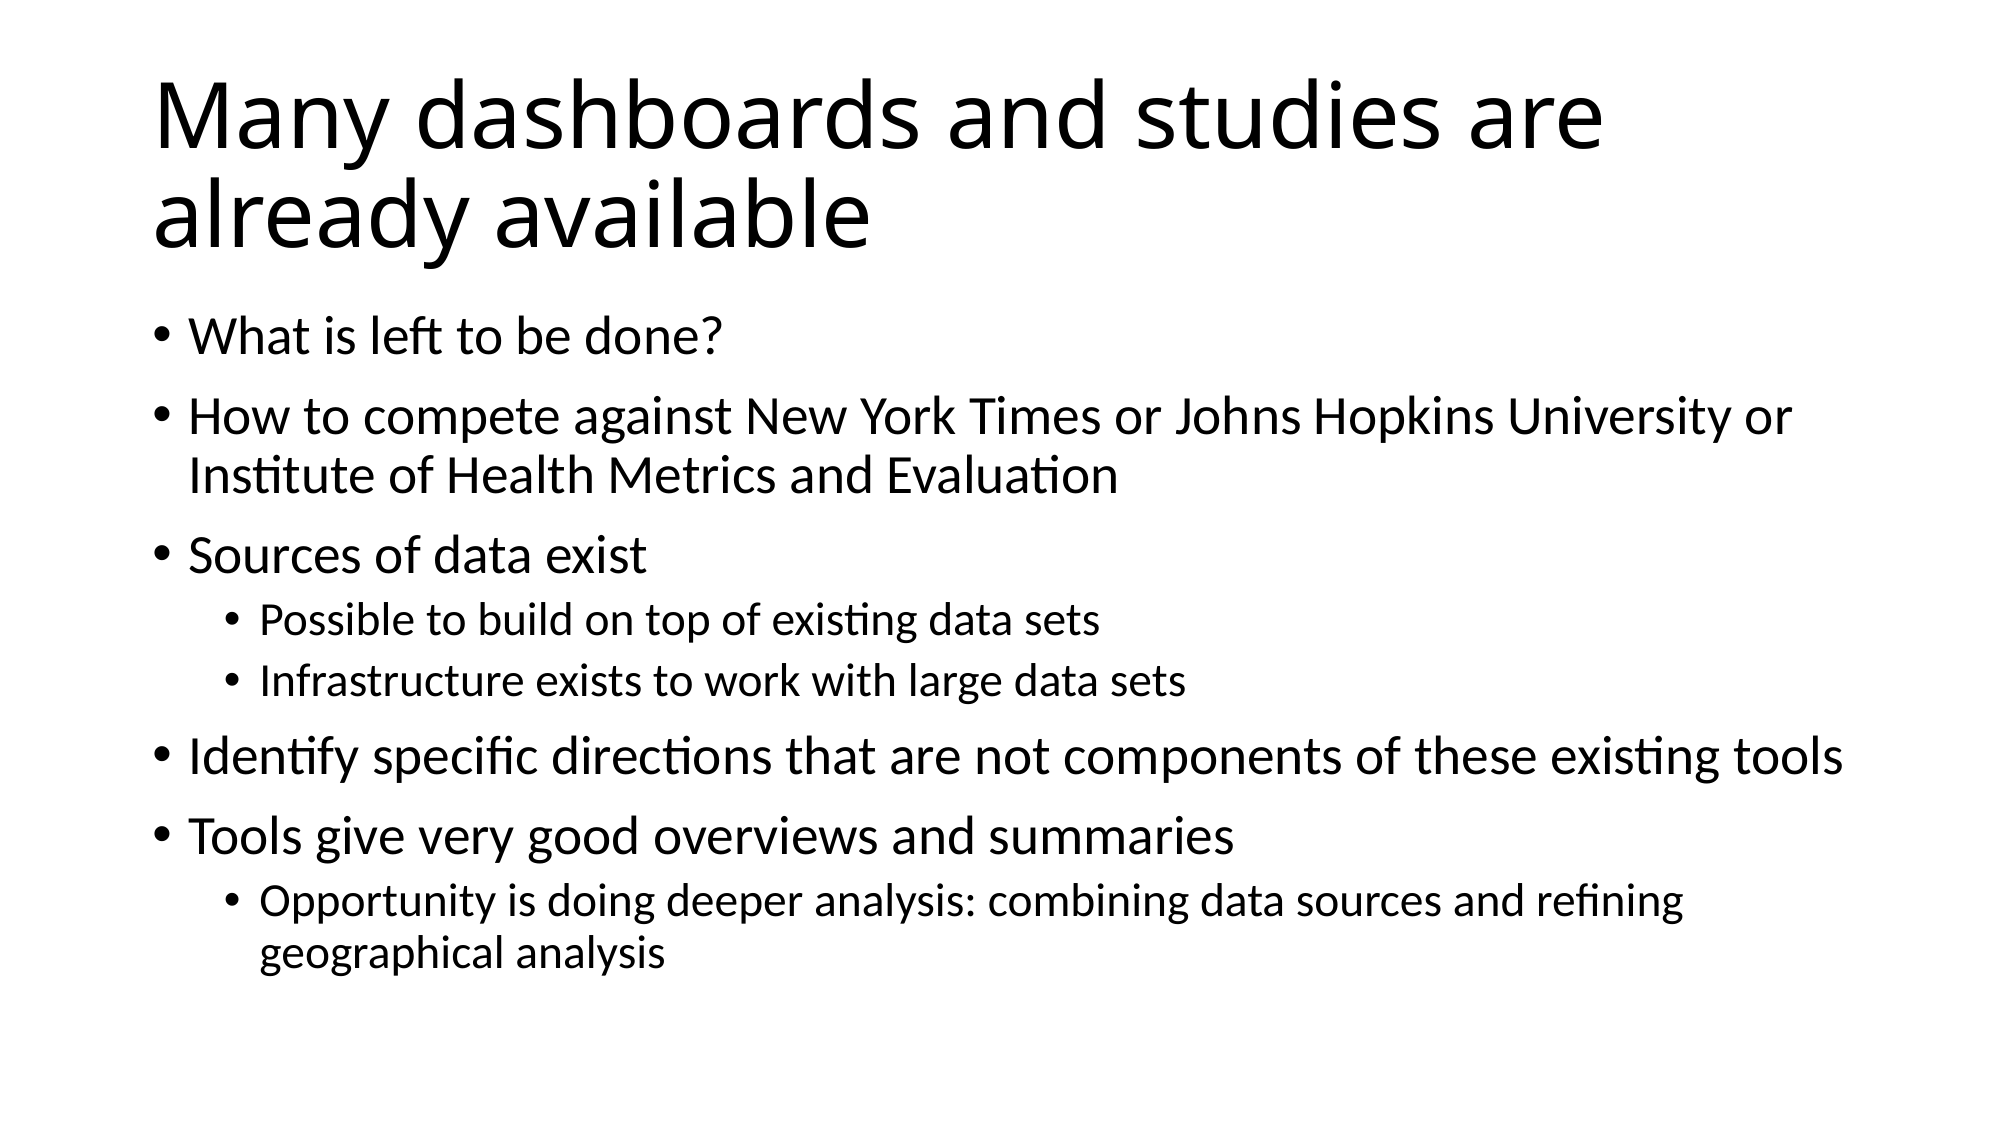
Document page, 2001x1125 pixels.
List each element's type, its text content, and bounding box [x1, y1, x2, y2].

list What is left to be done? How to compete against New York Times or Johns Hopkins University or Institute of Health Metrics and Evaluation Sources of data exist Possible to build on top of existing data sets Infrastructure exists to work with large data sets Identify specific directions that are not components of these existing tools Tools give very good overviews and summaries Opportunity is doing deeper analysis: combining data sources and refining geographical analysis [137, 299, 1863, 1014]
title Many dashboards and studies are already available [137, 59, 1863, 278]
